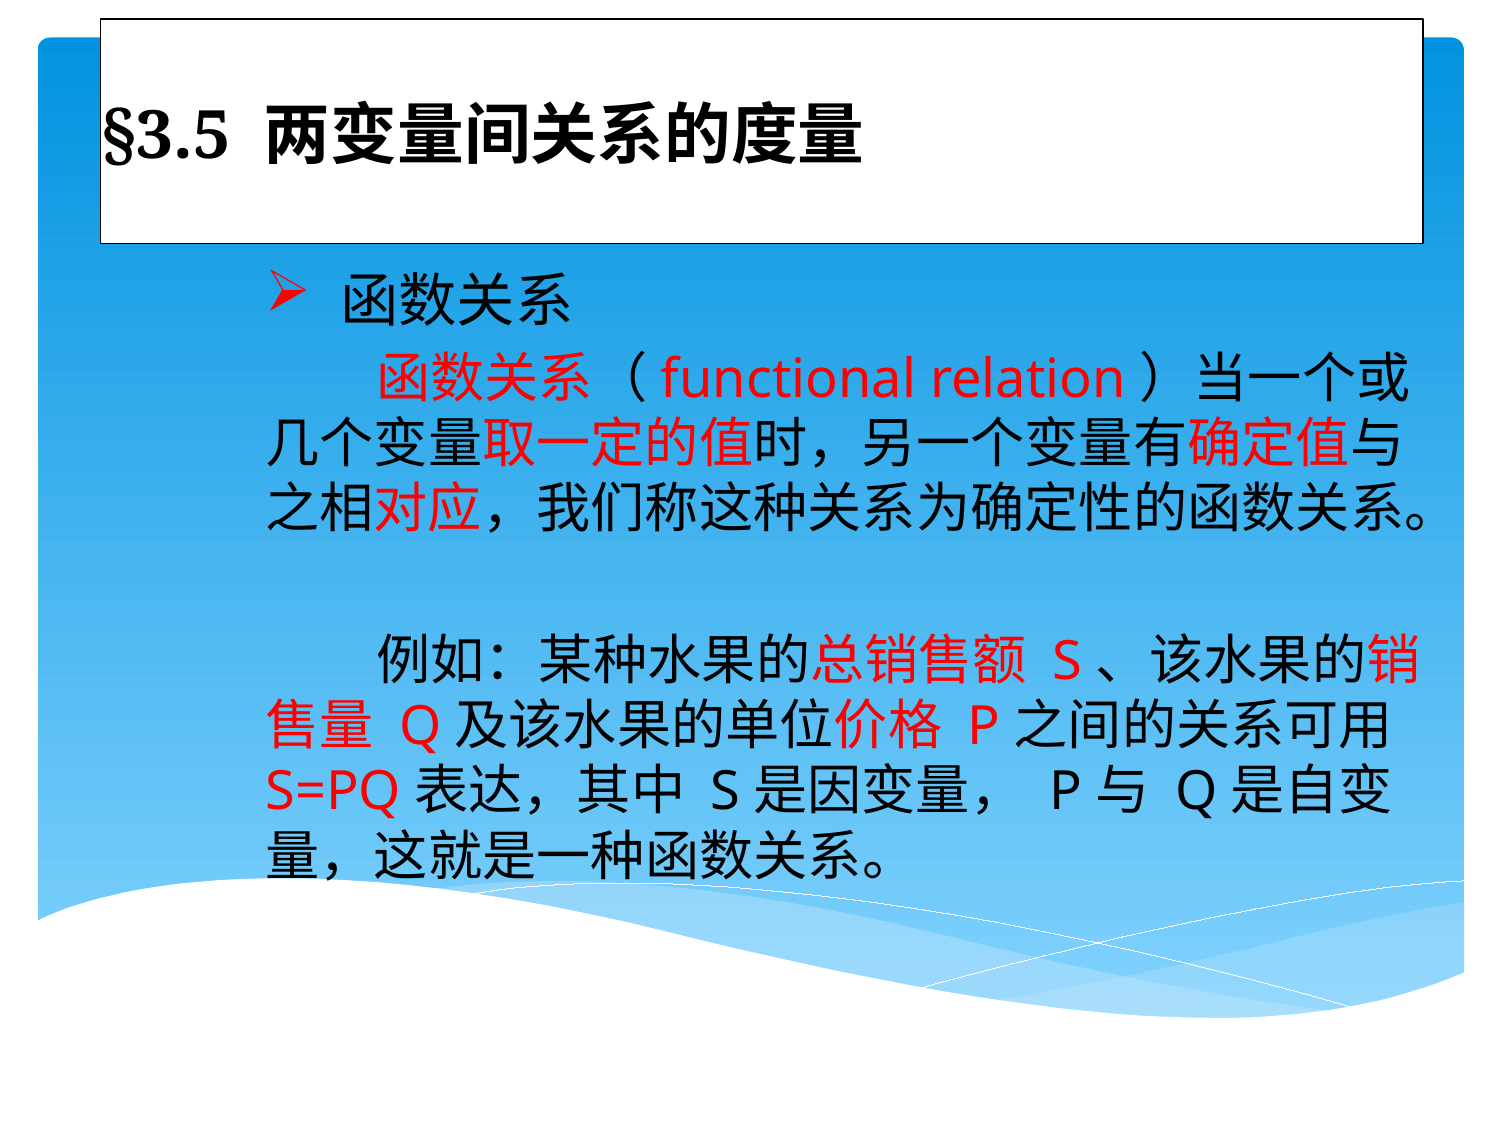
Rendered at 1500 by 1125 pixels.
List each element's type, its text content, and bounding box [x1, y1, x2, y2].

subtitle 函数关系 函数关系（functional relation）当一个或几个变量取一定的值时，另一个变量有确定值与之相对应，我们称这种关系为确定性的函数关系。 例如：某种水果的总销售额 S、该水果的销售量 Q及该水果的单位价格 P之间的关系可用 S=PQ表达，其中 S是因变量， P与 Q是自变量，这就是一种函数关系。 [100, 255, 1459, 1012]
title §3.5 两变量间关系的度量 [100, 19, 1424, 244]
